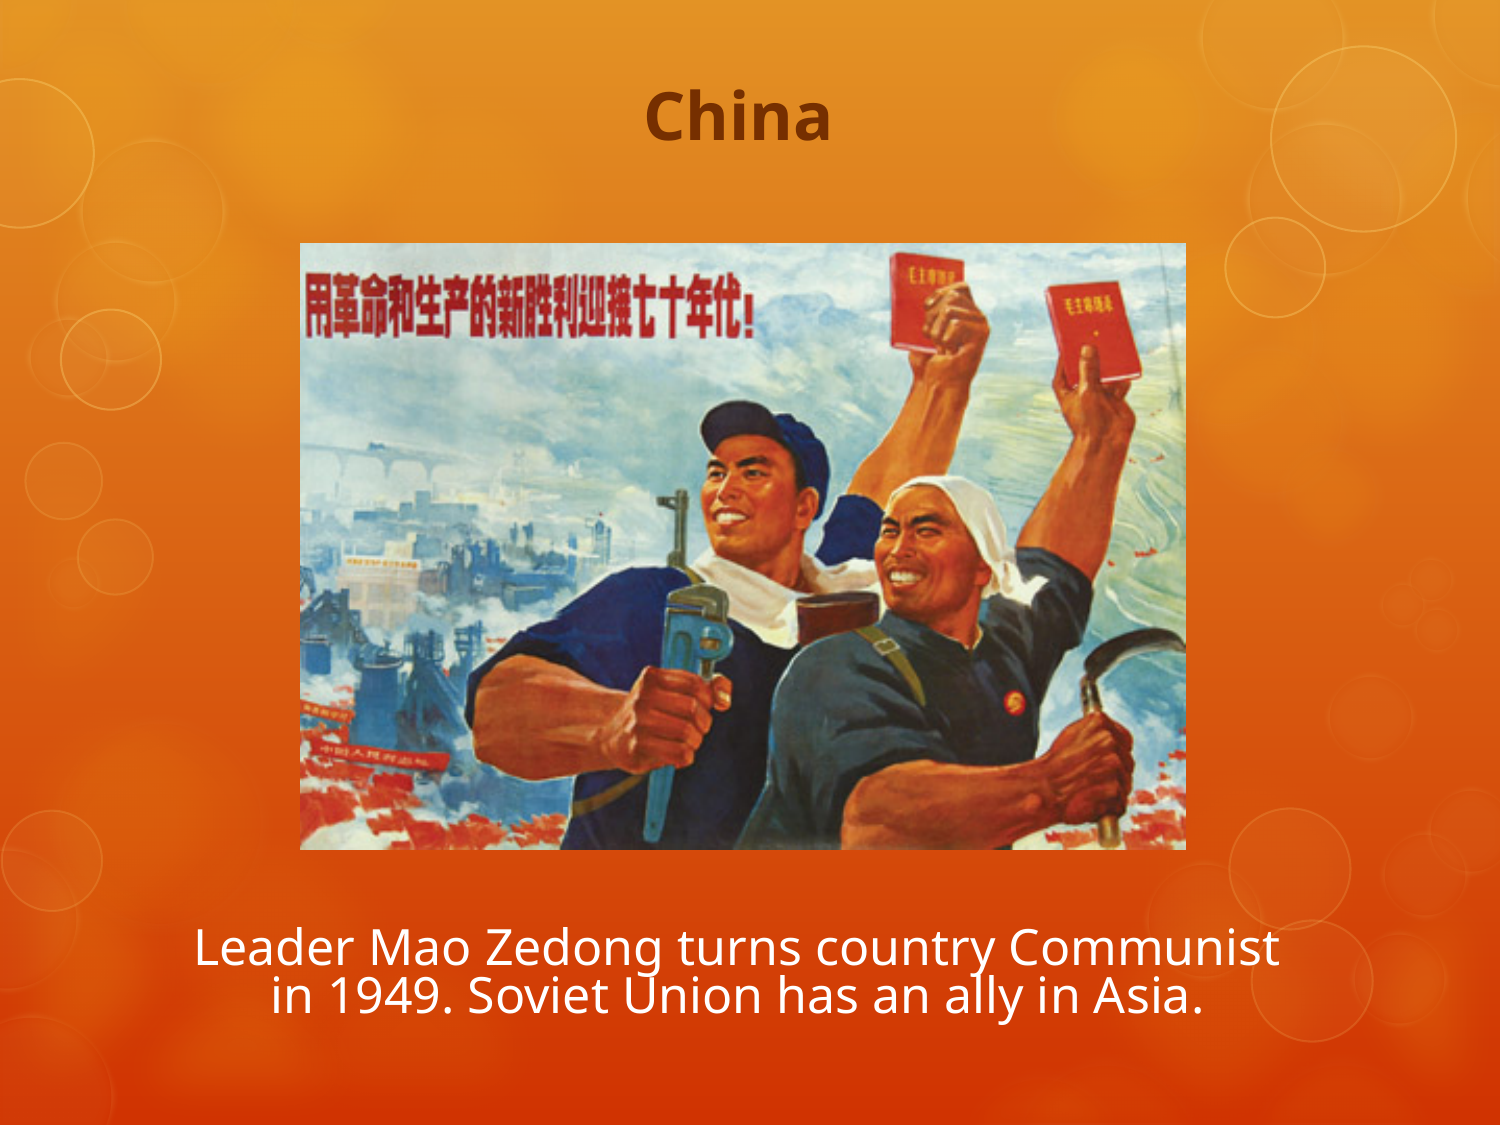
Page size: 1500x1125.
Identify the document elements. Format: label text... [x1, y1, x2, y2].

title China [162, 37, 1332, 190]
text_box Leader Mao Zedong turns country Communist in 1949. Soviet Union has an ally in Asia. [162, 919, 1313, 1031]
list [299, 243, 1186, 851]
